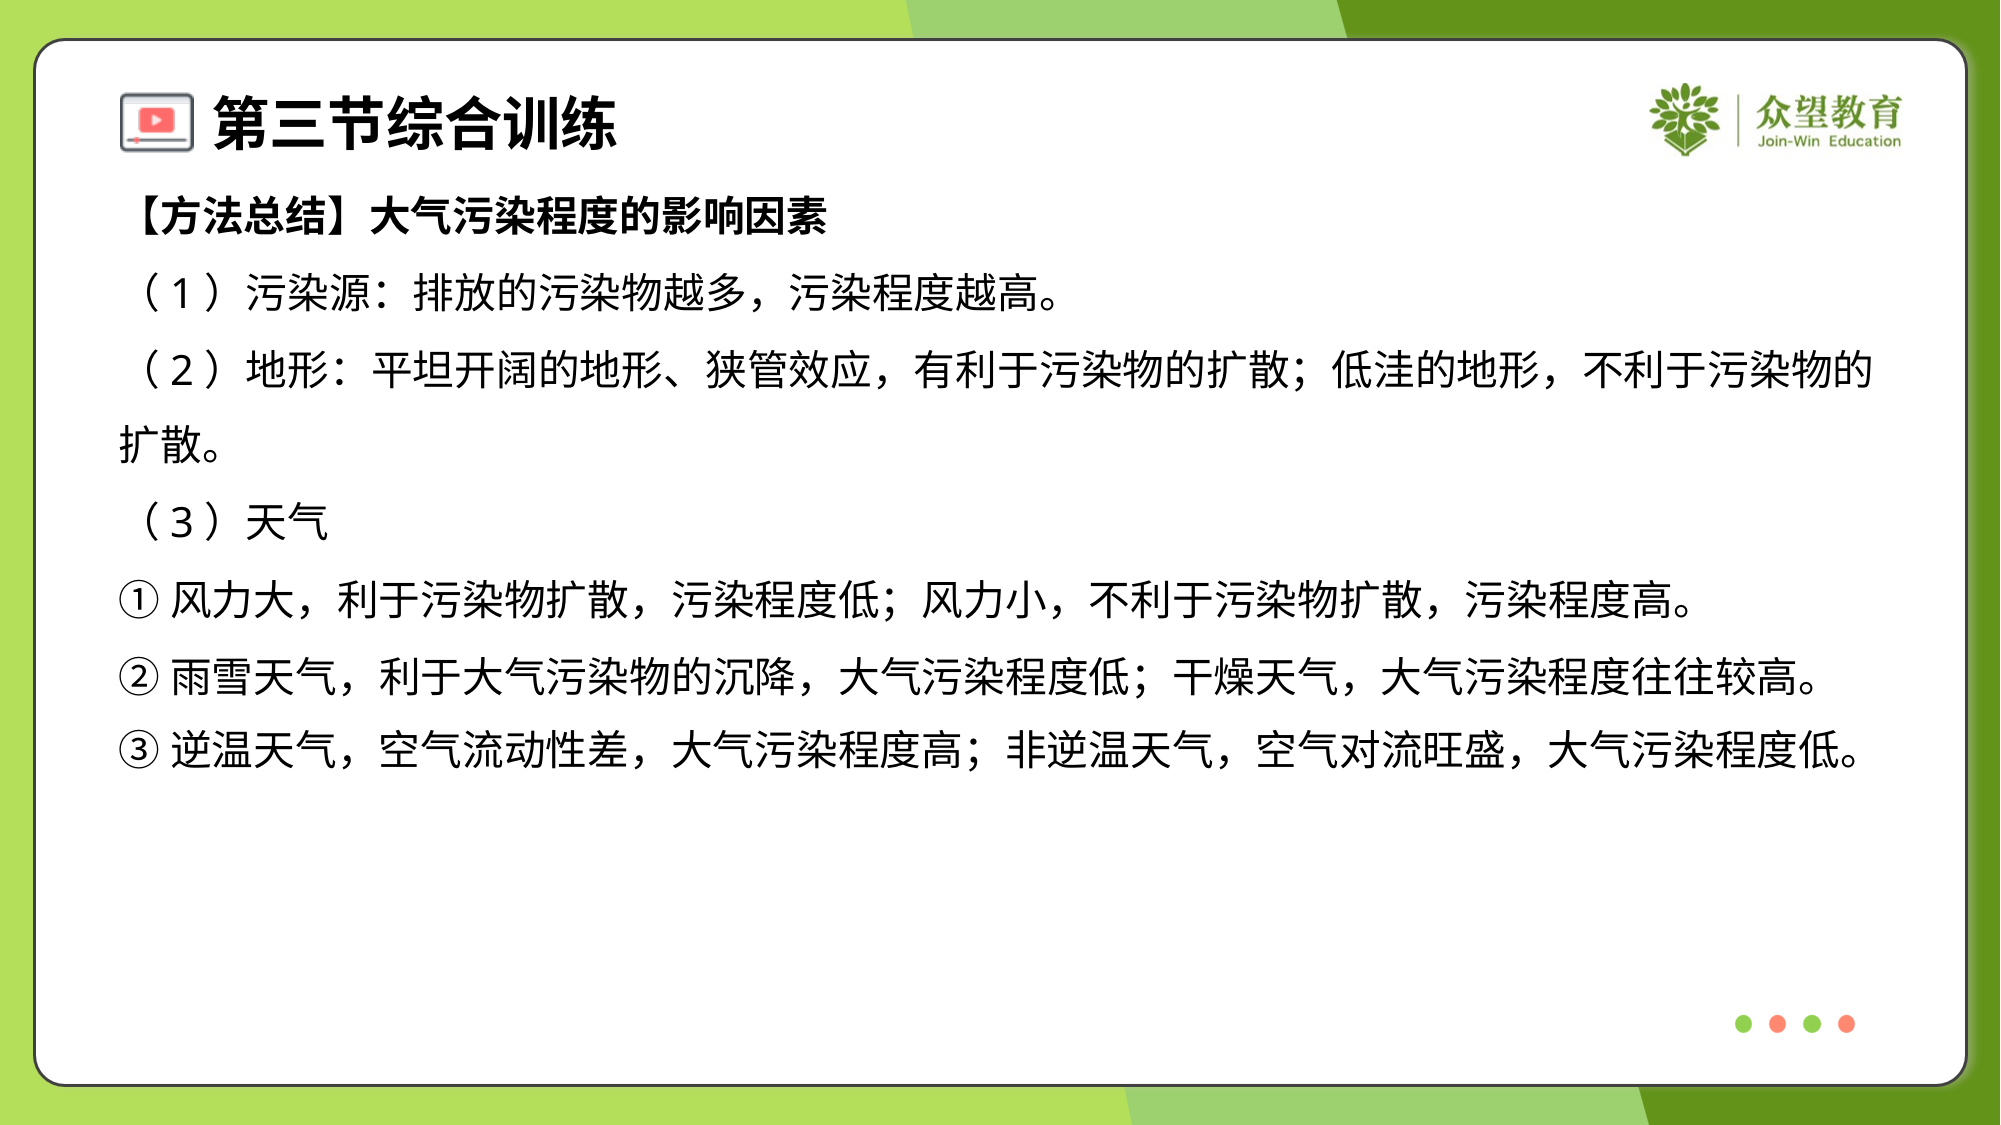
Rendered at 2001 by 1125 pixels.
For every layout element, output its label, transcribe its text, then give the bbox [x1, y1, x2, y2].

text_box 【方法总结】大气污染程度的影响因素 （1）污染源：排放的污染物越多，污染程度越高。 （2）地形：平坦开阔的地形、狭管效应，有利于污染物的扩散；低洼的地形，不利于污染物的 扩散。 （3）天气 ①风力大，利于污染物扩散，污染程度低；风力小，不利于污染物扩散，污染程度高。 ②雨雪天气，利于大气污染物的沉降，大气污染程度低；干燥天气，大气污染程度往往较高。 ③逆温天气，空气流动性差，大气污染程度高；非逆温天气，空气对流旺盛，大气污染程度低。 [118, 164, 1883, 766]
picture [0, 0, 2000, 1125]
